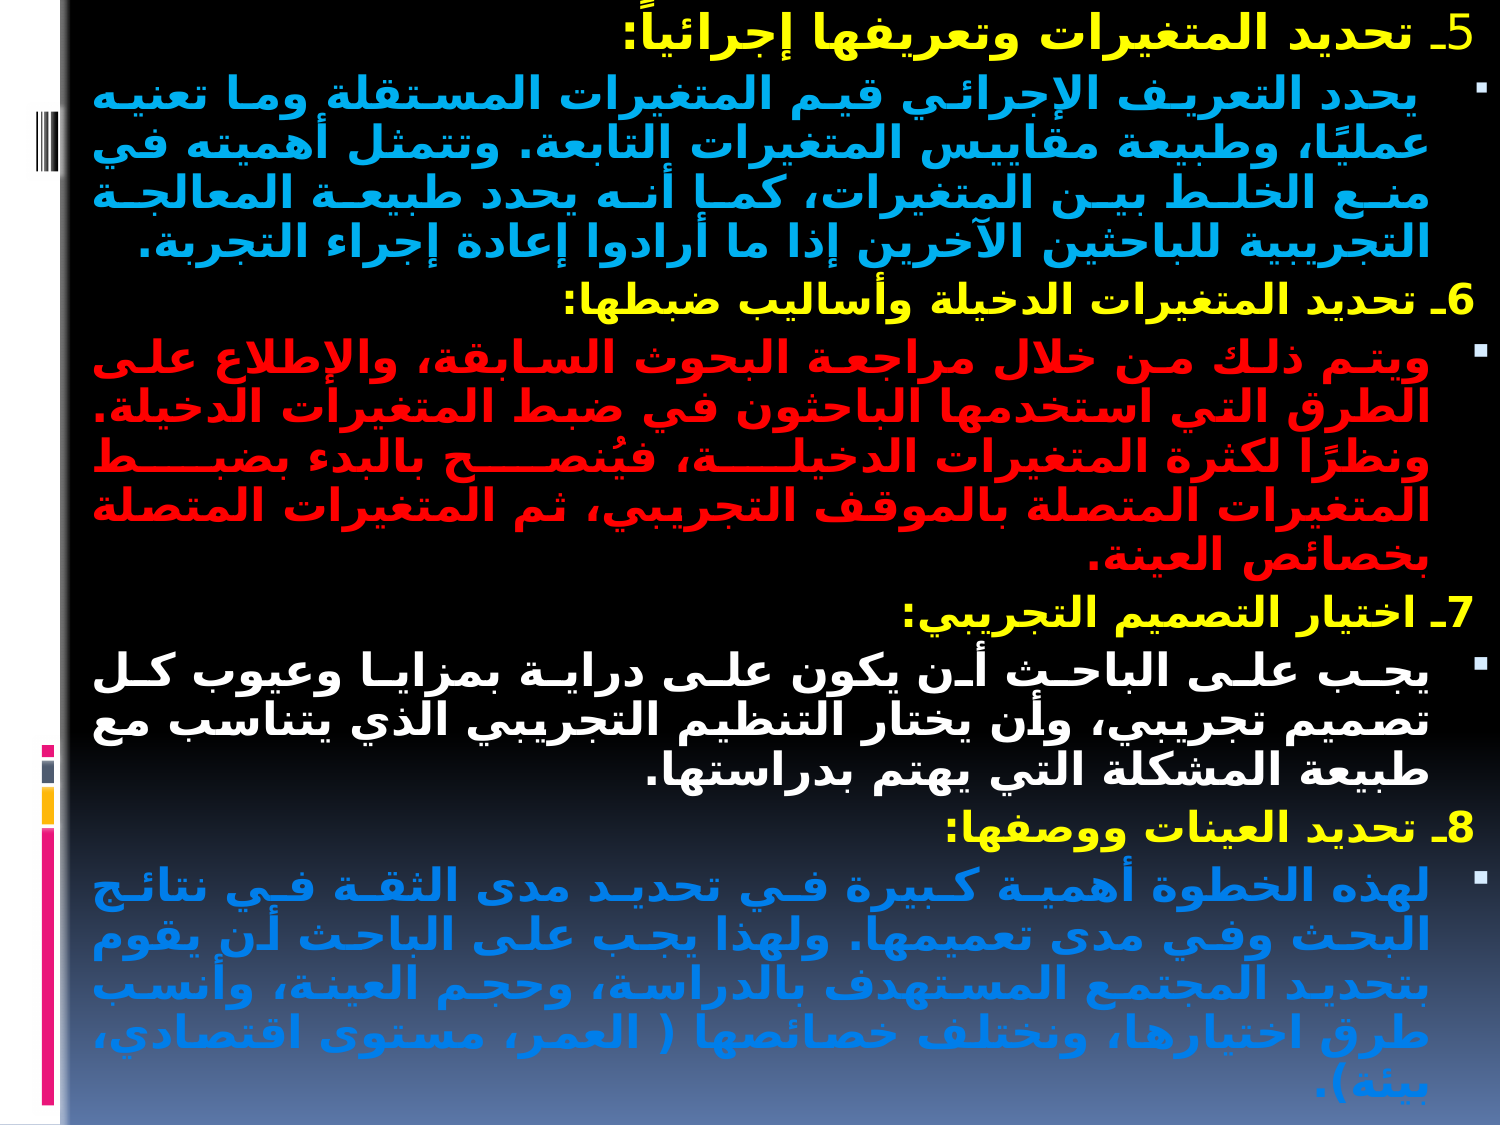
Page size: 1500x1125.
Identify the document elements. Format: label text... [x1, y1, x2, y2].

list 5ـ تحديد المتغيرات وتعريفها إجرائياً: يحدد التعريف الإجرائي قيم المتغيرات المستقلة وما تعنيه عمليًا، وطبيعة مقاييس المتغيرات التابعة. وتتمثل أهميته في منع الخلط بين المتغيرات، كما أنه يحدد طبيعة المعالجة التجريبية للباحثين الآخرين إذا ما أرادوا إعادة إجراء التجربة. 6ـ تحديد المتغيرات الدخيلة وأساليب ضبطها: ويتم ذلك من خلال مراجعة البحوث السابقة، والإطلاع على الطرق التي استخدمها الباحثون في ضبط المتغيرات الدخيلة. ونظرًا لكثرة المتغيرات الدخيلة، فيُنصح بالبدء بضبط المتغيرات المتصلة بالموقف التجريبي، ثم المتغيرات المتصلة بخصائص العينة. 7ـ اختيار التصميم التجريبي: يجب على الباحث أن يكون على دراية بمزايا وعيوب كل تصميم تجريبي، وأن يختار التنظيم التجريبي الذي يتناسب مع طبيعة المشكلة التي يهتم بدراستها. 8ـ تحديد العينات ووصفها: لهذه الخطوة أهمية كبيرة في تحديد مدى الثقة في نتائج البحث وفي مدى تعميمها. ولهذا يجب على الباحث أن يقوم بتحديد المجتمع المستهدف بالدراسة، وحجم العينة، وأنسب طرق اختيارها، ونختلف خصائصها ( العمر، مستوى اقتصادي، بيئة). [76, 0, 1500, 1125]
